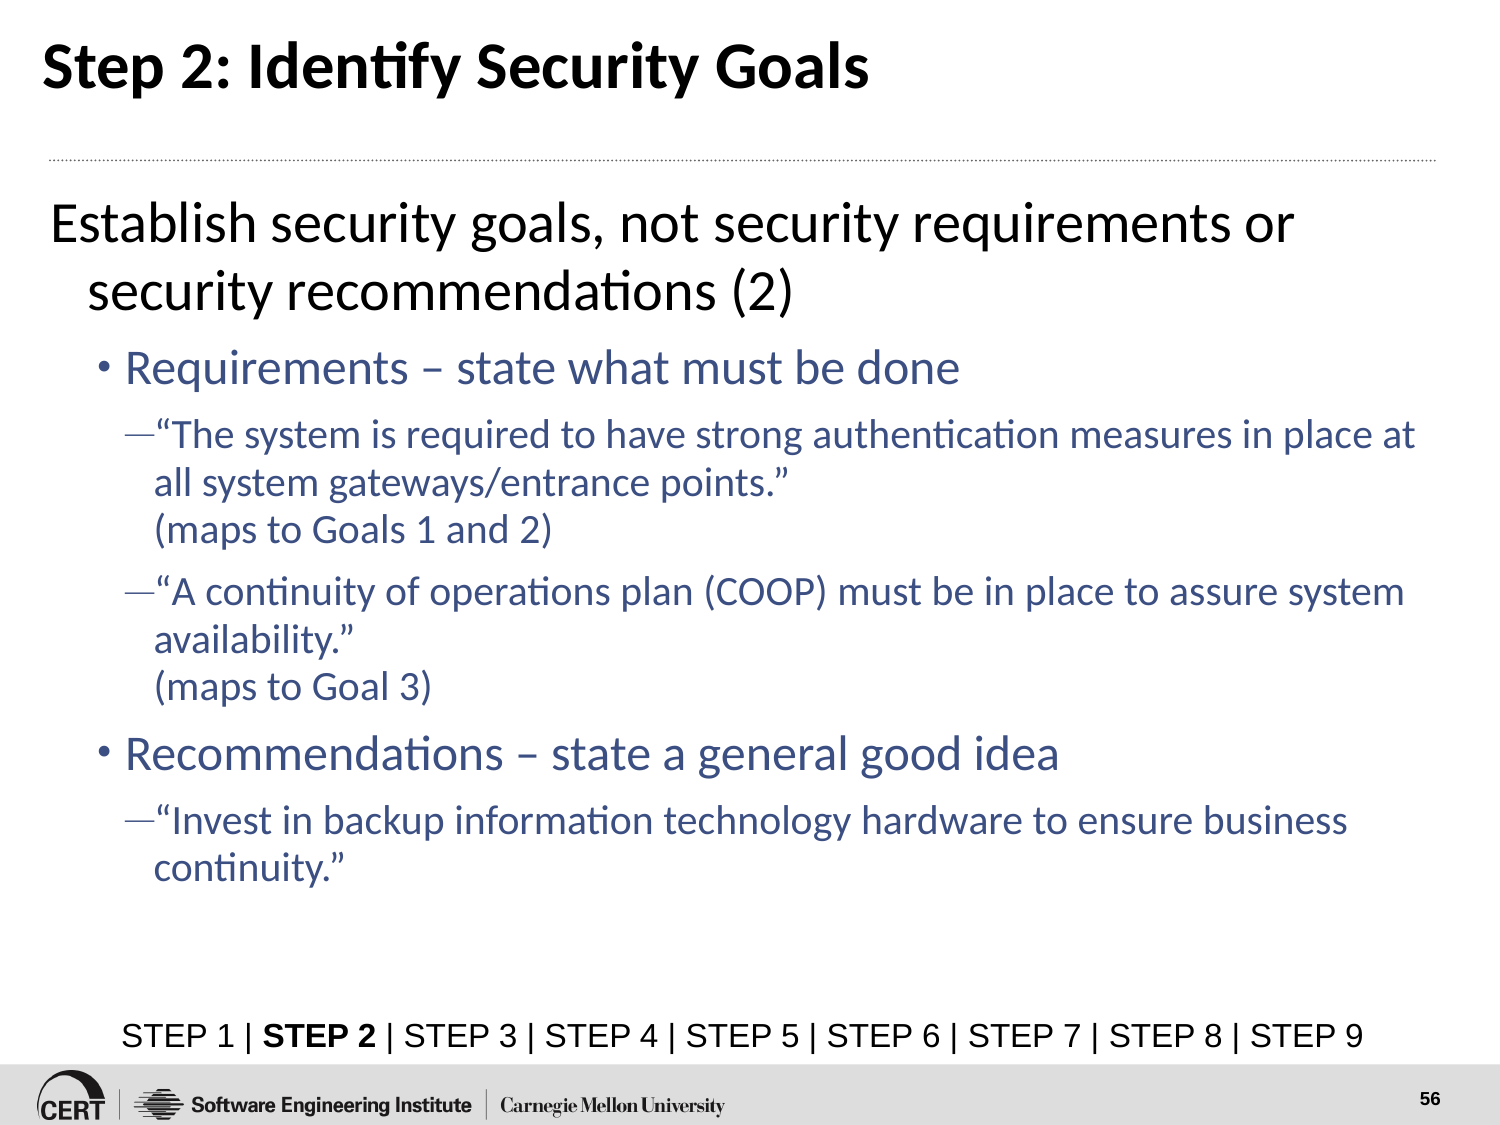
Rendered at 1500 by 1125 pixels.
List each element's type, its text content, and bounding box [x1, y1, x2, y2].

text_box STEP 1 | STEP 2 | STEP 3 | STEP 4 | STEP 5 | STEP 6 | STEP 7 | STEP 8 | STEP 9 [49, 1014, 1437, 1068]
title Step 2: Identify Security Goals [42, 37, 1434, 155]
picture [37, 1069, 725, 1122]
list Establish security goals, not security requirements or security recommendations (2) Requirements – state what must be done “The system is required to have strong authentication measures in place at all system gateways/entrance points.” (maps to Goals 1 and 2) “A continuity of operations plan (COOP) must be in place to assure system availability.” (maps to Goal 3) Recommendations – state a general good idea “Invest in backup information technology hardware to ensure business continuity.” [49, 187, 1438, 1001]
